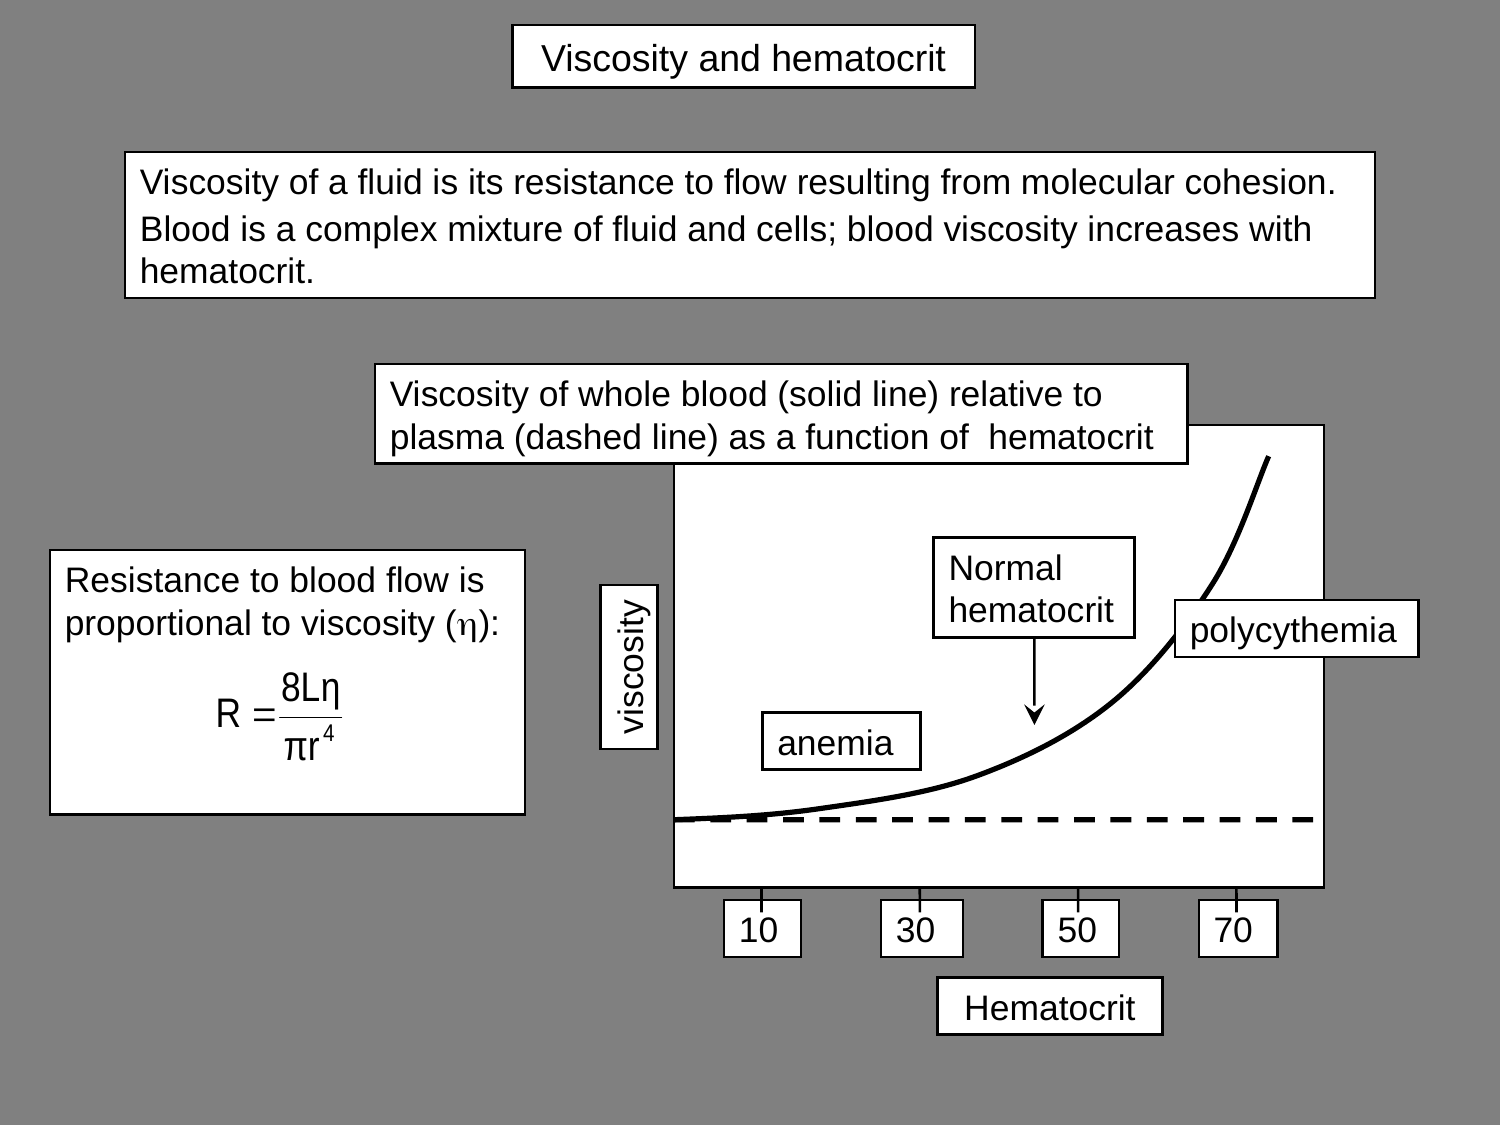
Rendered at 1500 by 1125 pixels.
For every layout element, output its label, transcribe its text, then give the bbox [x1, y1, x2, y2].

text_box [49, 549, 369, 810]
title Viscosity and hematocrit [511, 24, 976, 89]
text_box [374, 362, 1419, 1038]
text_box Viscosity of a fluid is its resistance to flow resulting from molecular cohesion. Blood is a complex mixture of fluid and cells; blood viscosity increases with hematocrit. [125, 152, 1375, 298]
